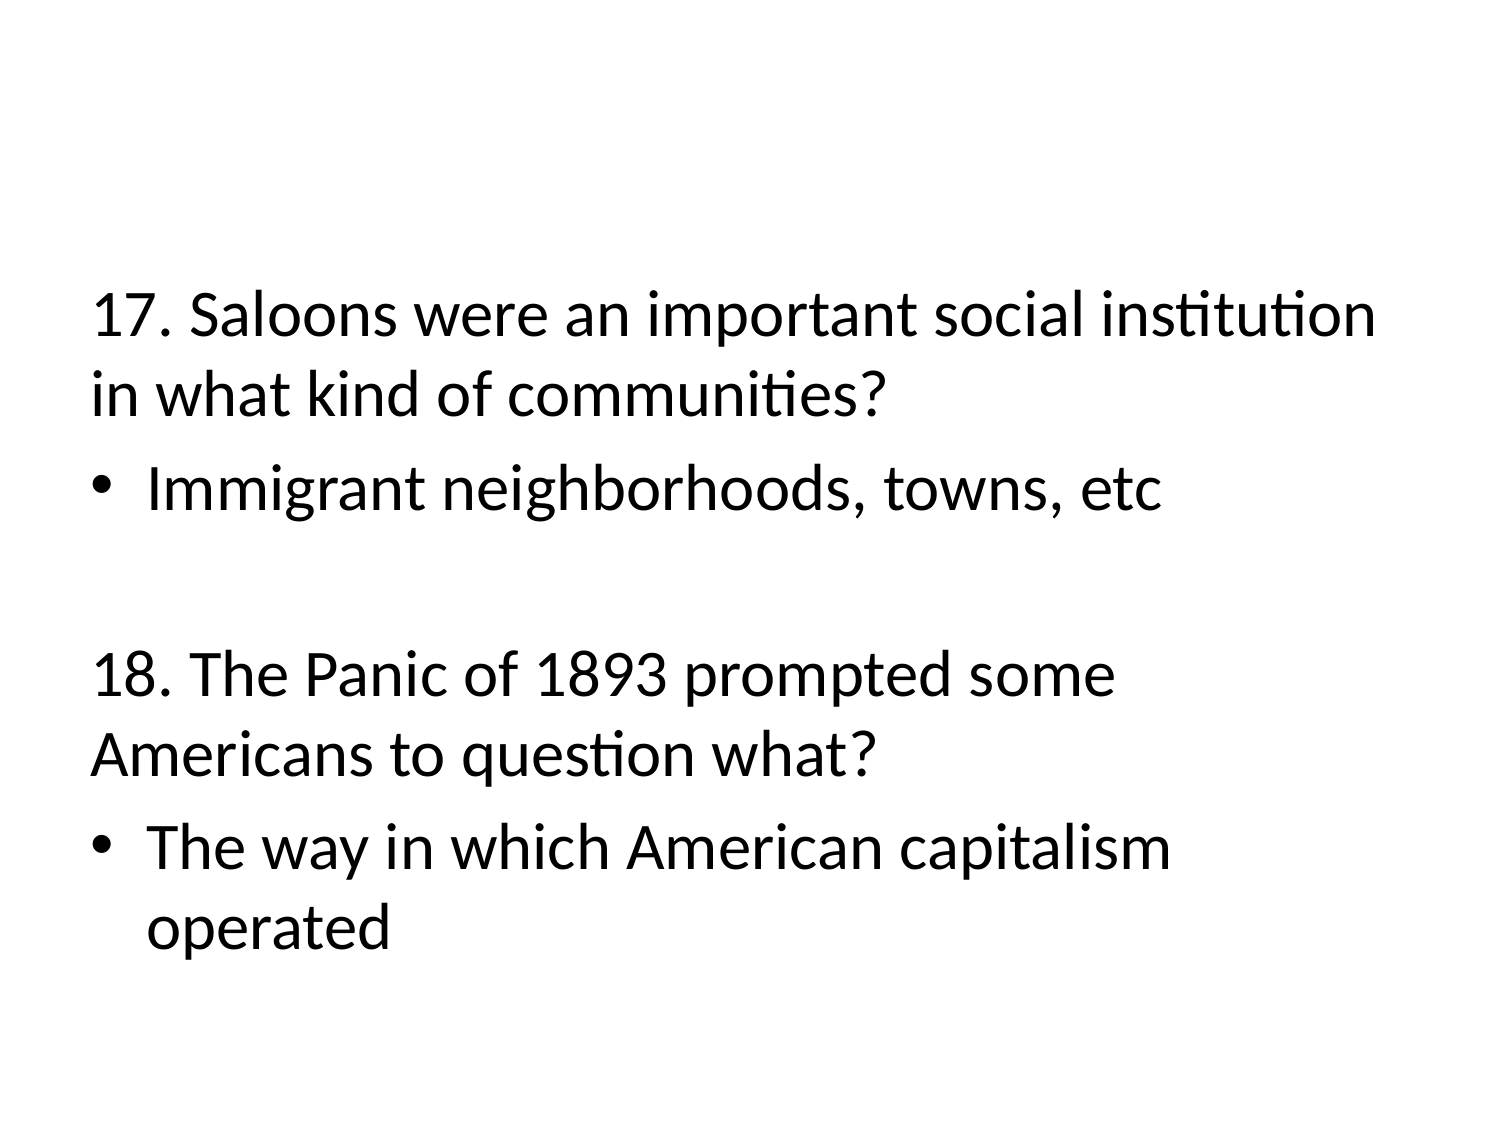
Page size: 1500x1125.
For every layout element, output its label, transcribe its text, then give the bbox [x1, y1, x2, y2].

list 17. Saloons were an important social institution in what kind of communities? Immigrant neighborhoods, towns, etc 18. The Panic of 1893 prompted some Americans to question what? The way in which American capitalism operated [75, 262, 1425, 1005]
